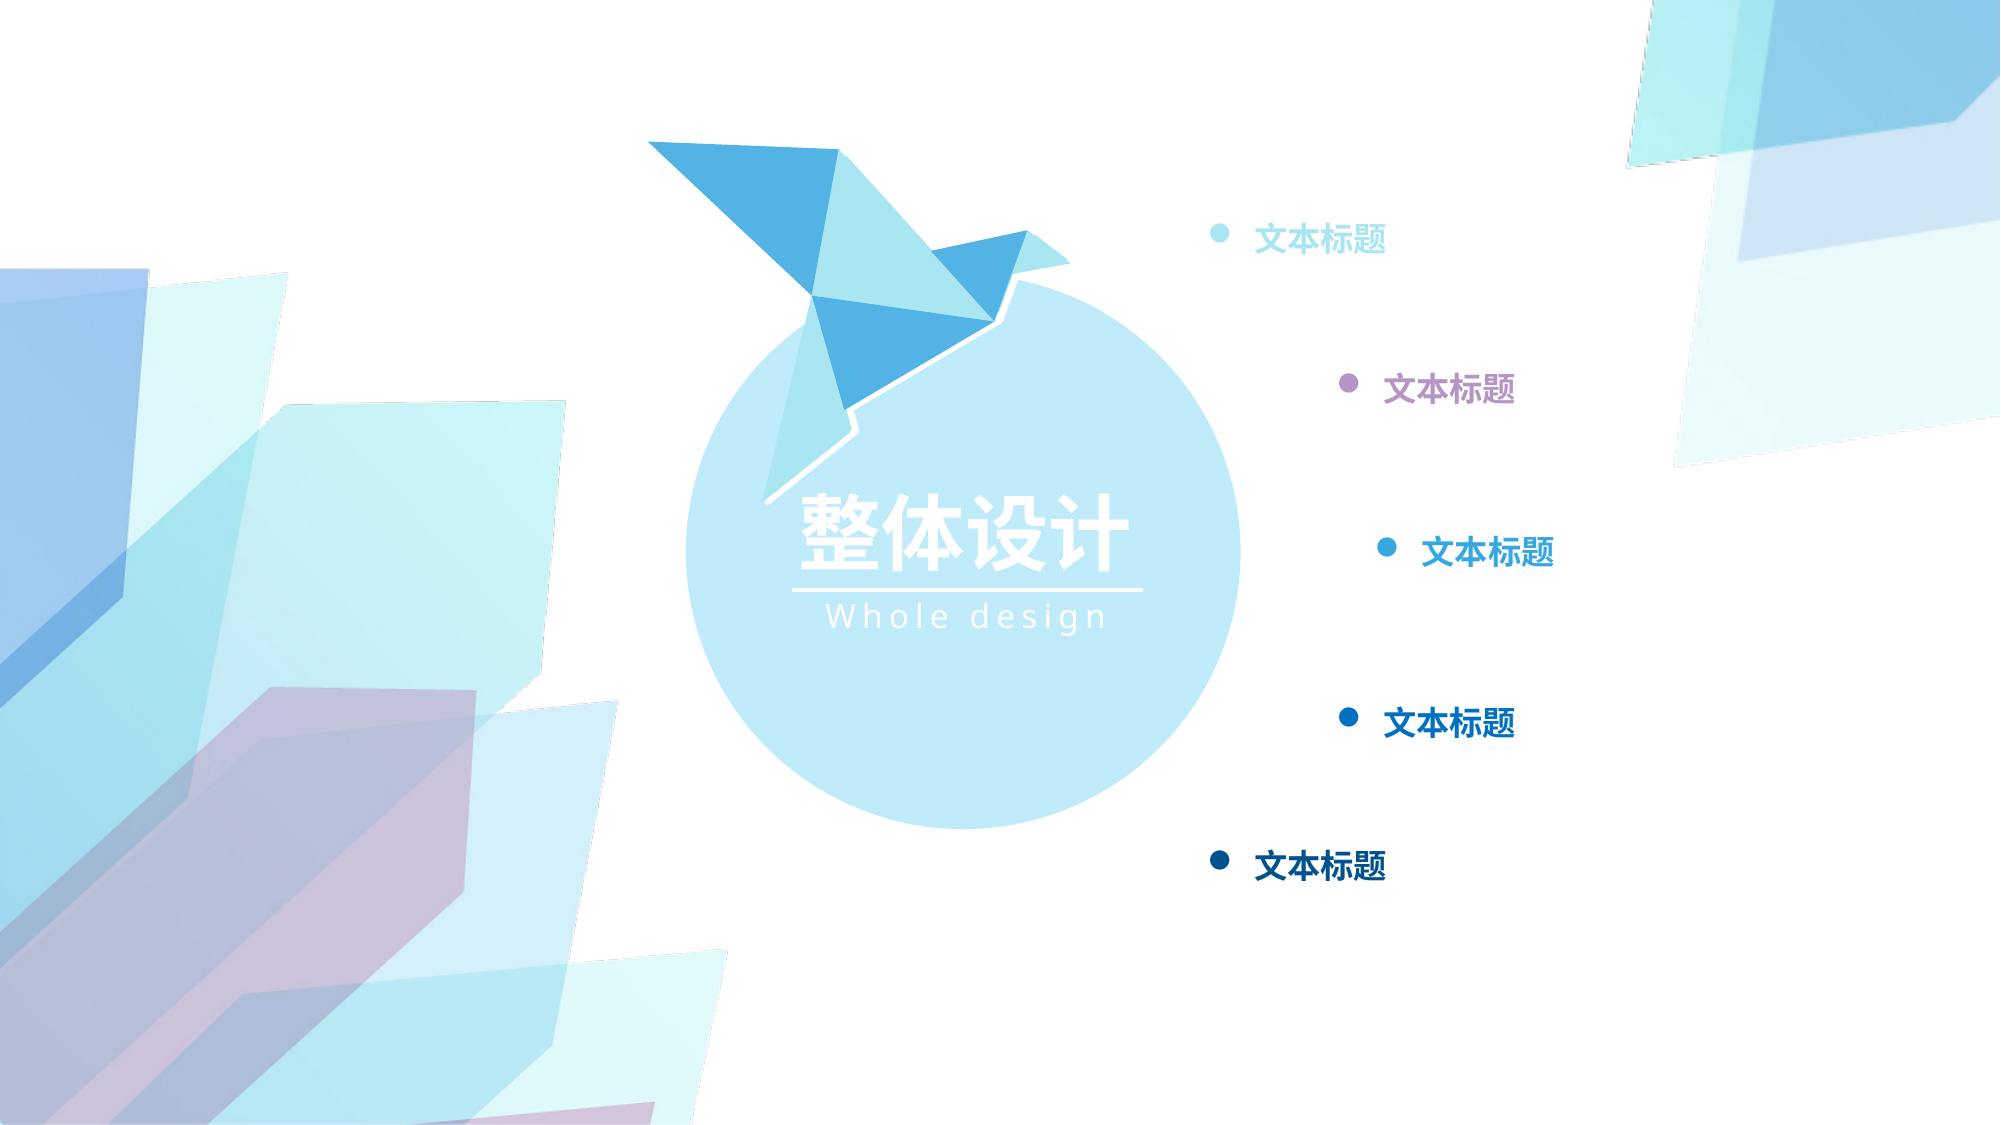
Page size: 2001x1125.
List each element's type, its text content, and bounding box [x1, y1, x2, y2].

text_box [746, 295, 1242, 831]
text_box Whole design [809, 592, 1121, 643]
picture [1564, 0, 2000, 528]
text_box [647, 141, 1071, 503]
text_box 文本标题 [1336, 701, 1517, 742]
text_box 文本标题 [1207, 844, 1388, 885]
text_box 文本标题 [1374, 531, 1555, 572]
picture [0, 252, 746, 1125]
text_box 文本标题 [1336, 368, 1517, 409]
text_box 文本标题 [1207, 218, 1388, 259]
text_box 整体设计 [798, 481, 1188, 582]
